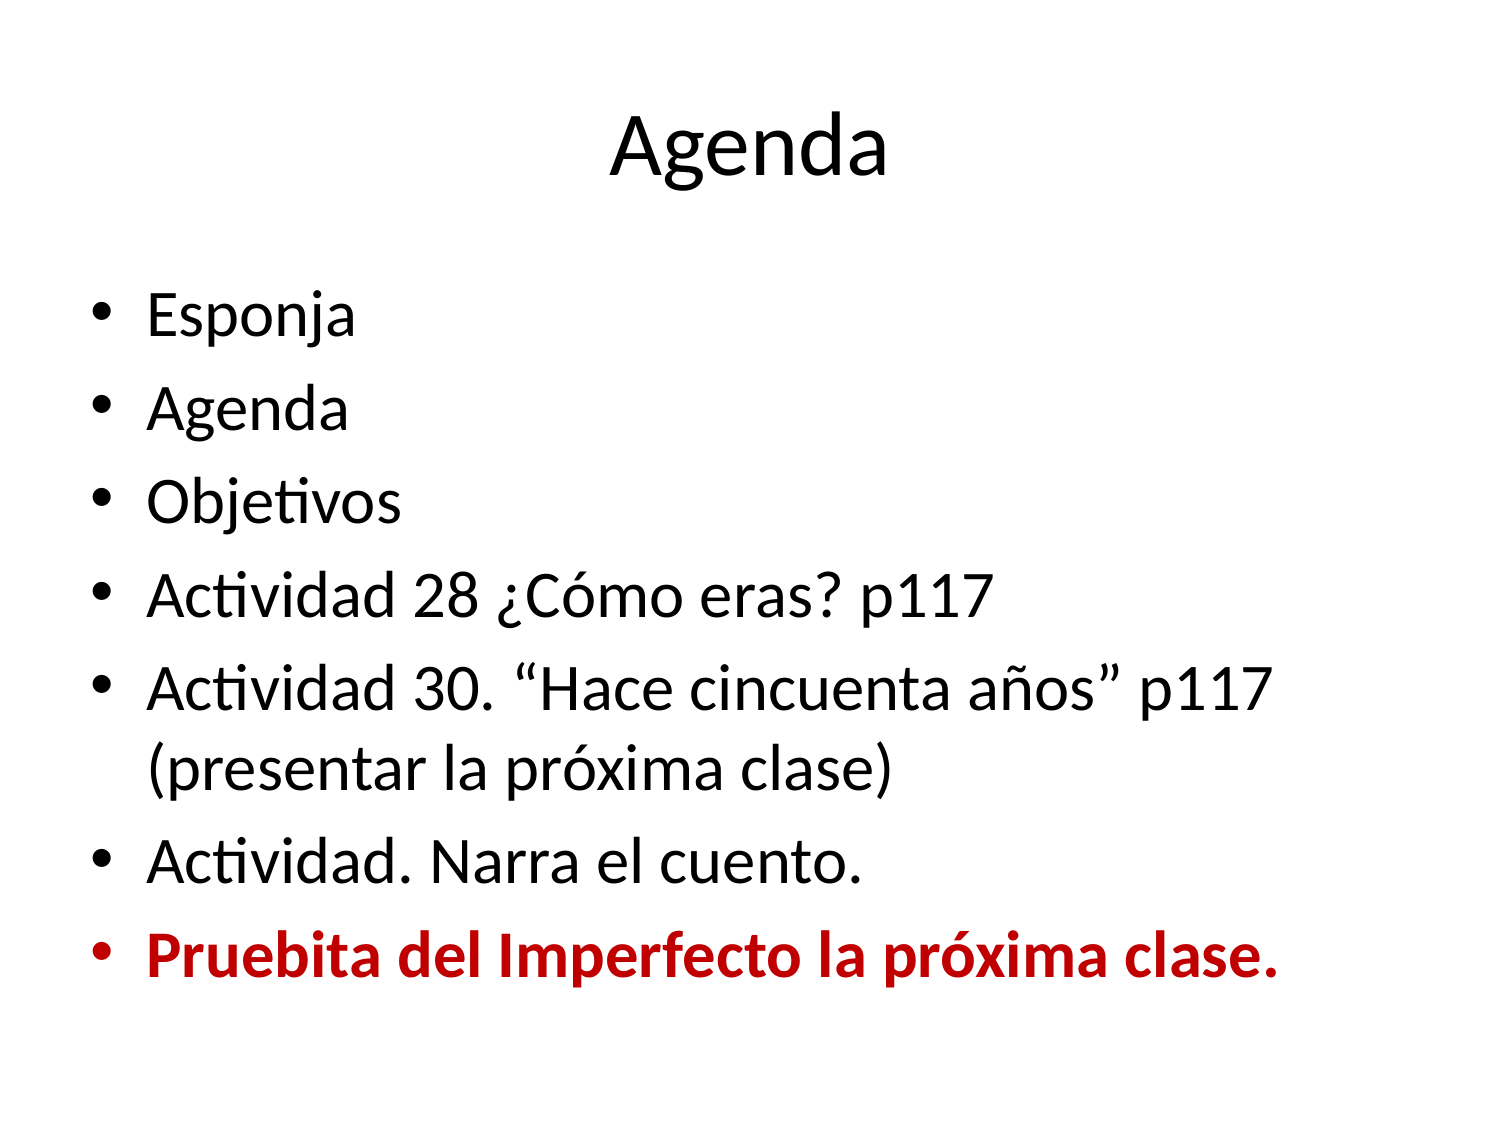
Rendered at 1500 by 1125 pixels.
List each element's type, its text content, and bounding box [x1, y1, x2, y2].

list Esponja Agenda Objetivos Actividad 28 ¿Cómo eras? p117 Actividad 30. “Hace cincuenta años” p117 (presentar la próxima clase) Actividad. Narra el cuento. Pruebita del Imperfecto la próxima clase. [75, 262, 1425, 1005]
title Agenda [75, 45, 1425, 233]
